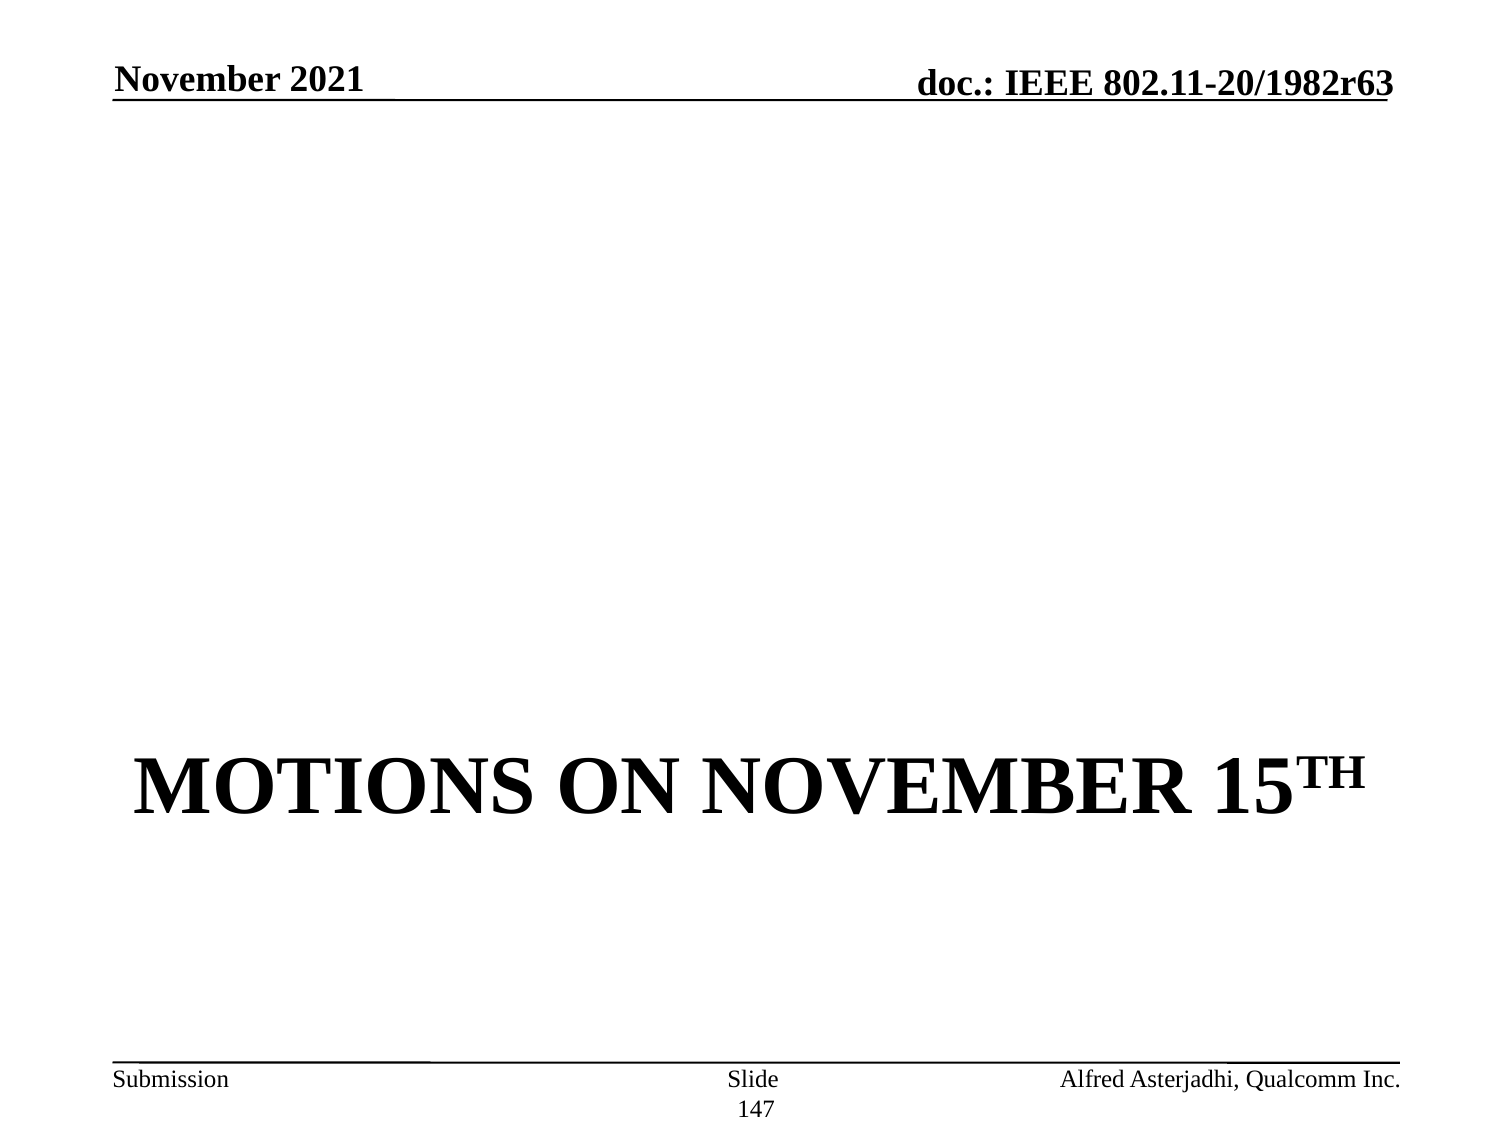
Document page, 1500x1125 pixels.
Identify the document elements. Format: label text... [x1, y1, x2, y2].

title Motions on NOVEMBER 15th [118, 722, 1394, 947]
footer Alfred Asterjadhi, Qualcomm Inc. [878, 1061, 1402, 1093]
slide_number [114, 54, 423, 100]
slide_number Slide 147 [712, 1061, 800, 1123]
